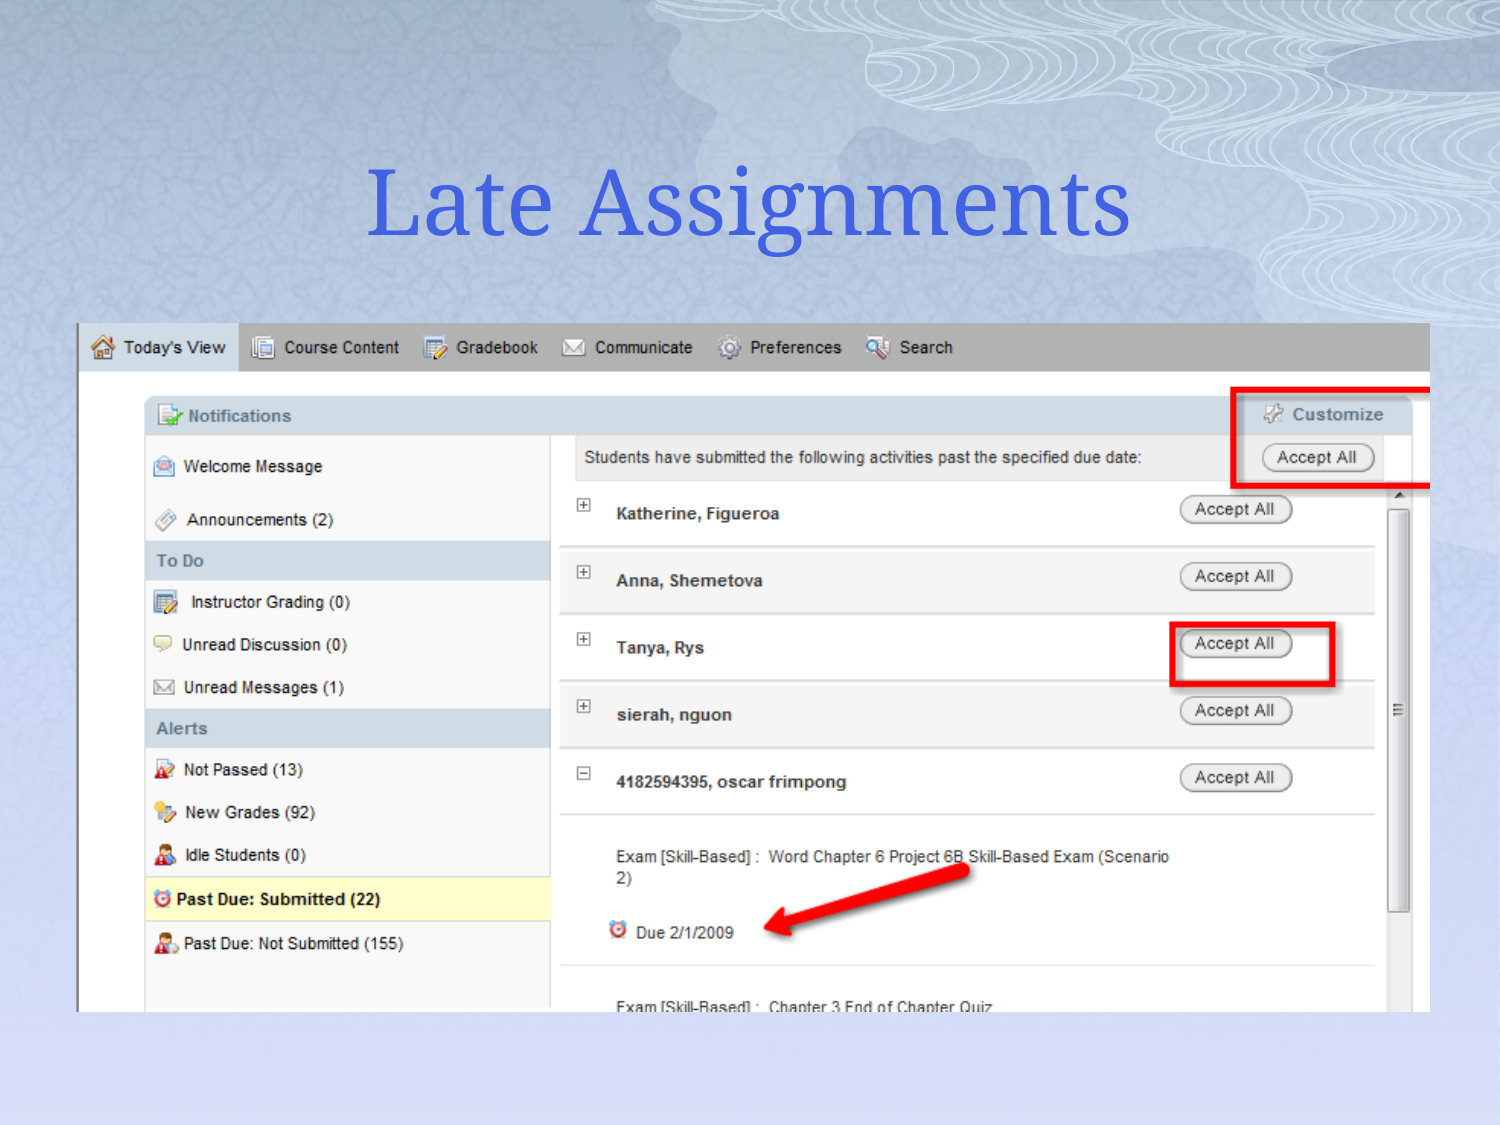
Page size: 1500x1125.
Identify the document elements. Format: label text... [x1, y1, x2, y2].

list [76, 323, 1430, 1012]
title Late Assignments [75, 105, 1425, 293]
